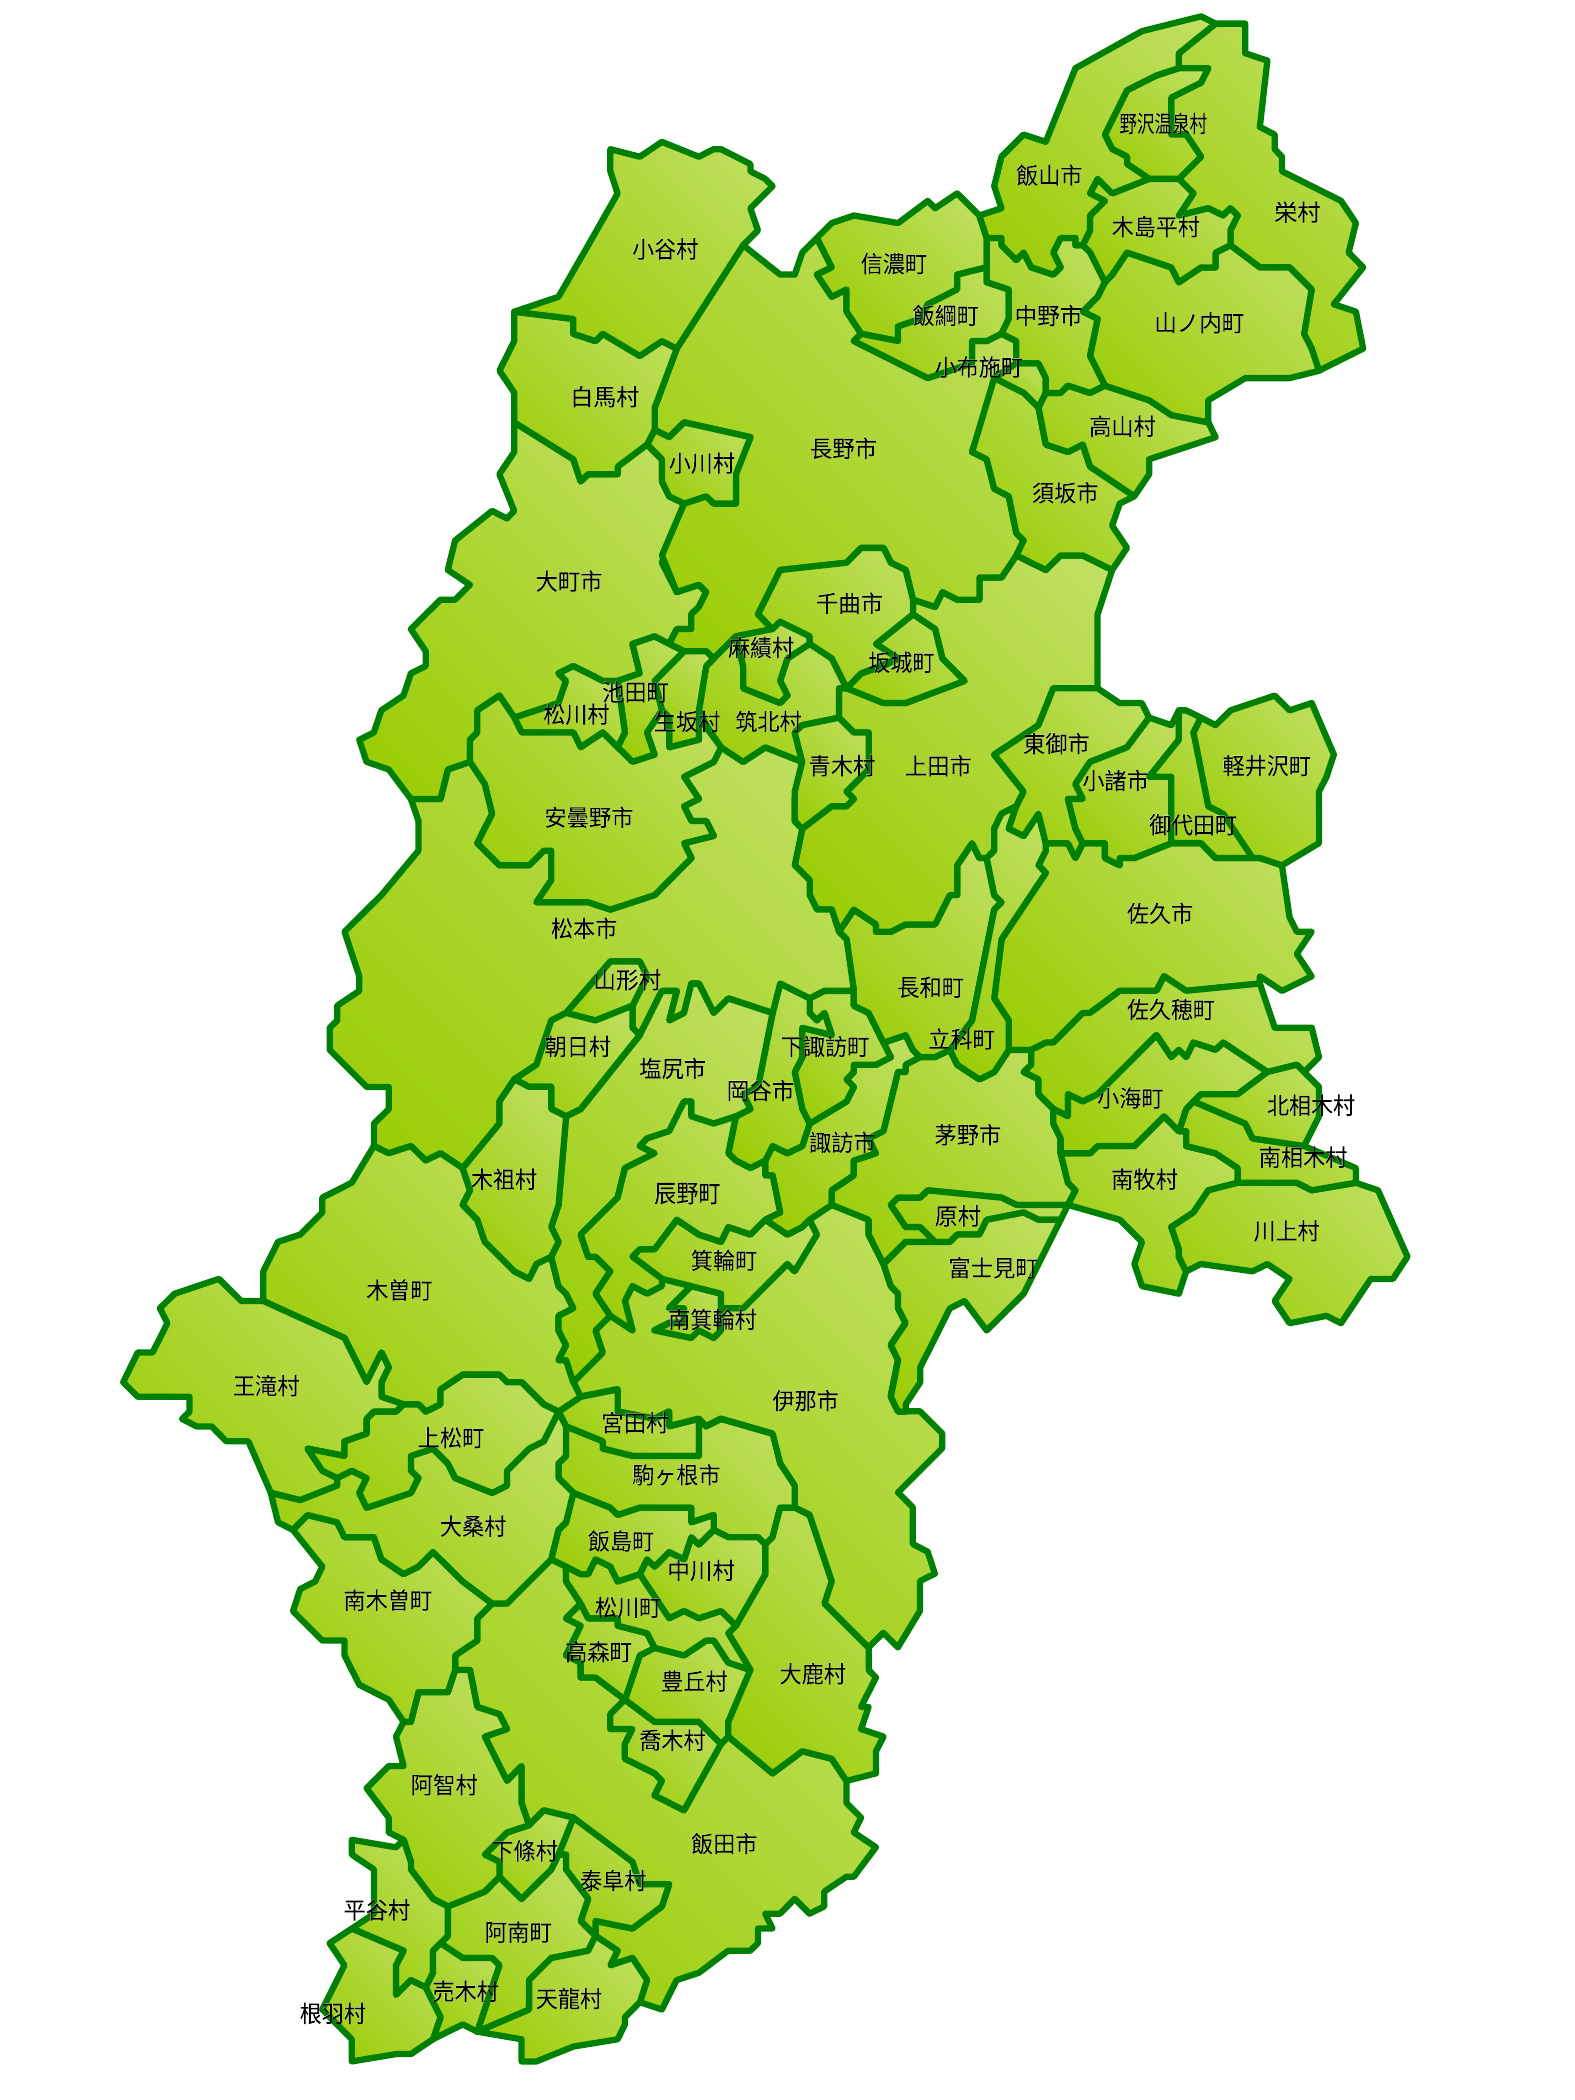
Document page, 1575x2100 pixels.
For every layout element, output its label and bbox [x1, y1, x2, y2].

text_box [595, 1596, 661, 1619]
text_box [122, 16, 1408, 2062]
text_box [536, 569, 602, 593]
text_box [1111, 215, 1200, 238]
text_box [1253, 1219, 1320, 1242]
text_box [868, 650, 934, 674]
text_box [661, 1669, 728, 1693]
text_box [580, 1869, 646, 1892]
text_box [573, 385, 639, 408]
text_box [654, 710, 720, 733]
text_box [779, 1662, 846, 1685]
text_box [668, 1559, 735, 1582]
text_box [602, 1411, 669, 1434]
text_box [544, 1035, 611, 1058]
text_box [691, 1832, 757, 1855]
text_box [897, 975, 964, 999]
text_box [905, 754, 971, 777]
text_box [491, 1839, 558, 1862]
text_box [735, 710, 802, 733]
text_box [1089, 414, 1156, 438]
text_box [587, 1529, 654, 1552]
text_box [728, 636, 794, 659]
text_box [485, 1920, 552, 1944]
text_box [1267, 1093, 1355, 1117]
text_box [233, 1374, 300, 1397]
text_box [1126, 902, 1193, 925]
text_box [432, 1979, 499, 2003]
text_box [1126, 998, 1215, 1021]
text_box [949, 1256, 1038, 1279]
text_box [418, 1426, 484, 1449]
text_box [860, 252, 927, 275]
text_box [536, 1987, 602, 2010]
text_box [632, 1463, 720, 1486]
text_box [1016, 163, 1082, 187]
text_box [816, 591, 883, 615]
text_box [1222, 754, 1311, 777]
text_box [1156, 311, 1244, 334]
text_box [810, 436, 877, 460]
text_box [1082, 769, 1149, 792]
text_box [912, 304, 979, 327]
text_box [639, 1056, 706, 1080]
text_box [934, 1204, 981, 1227]
text_box [666, 684, 674, 710]
text_box [1111, 1167, 1178, 1191]
text_box [550, 916, 617, 940]
text_box [1148, 813, 1237, 836]
text_box [809, 1130, 875, 1154]
text_box [728, 1079, 794, 1102]
text_box [1032, 481, 1098, 504]
text_box [654, 1182, 720, 1205]
text_box [543, 702, 610, 726]
text_box [366, 1278, 432, 1301]
text_box [691, 1248, 757, 1272]
text_box [934, 1123, 1001, 1146]
text_box [809, 754, 875, 777]
text_box [440, 1514, 506, 1538]
text_box [1274, 200, 1321, 224]
text_box [772, 1389, 838, 1412]
text_box [344, 1898, 410, 1921]
text_box [344, 1588, 432, 1612]
text_box [781, 1035, 869, 1058]
text_box [545, 805, 633, 829]
text_box [1097, 1086, 1163, 1109]
text_box [565, 1640, 632, 1663]
text_box [1016, 304, 1082, 327]
text_box [411, 1773, 478, 1796]
text_box [928, 1027, 995, 1050]
text_box [669, 1307, 757, 1331]
text_box [668, 451, 735, 475]
text_box [639, 1728, 706, 1752]
text_box [299, 2001, 366, 2025]
text_box [1259, 1145, 1348, 1169]
text_box [632, 237, 698, 260]
text_box [595, 968, 661, 991]
text_box [471, 1167, 537, 1191]
text_box [1119, 112, 1207, 135]
text_box [602, 680, 669, 703]
text_box [1023, 732, 1089, 755]
text_box [934, 355, 1023, 378]
